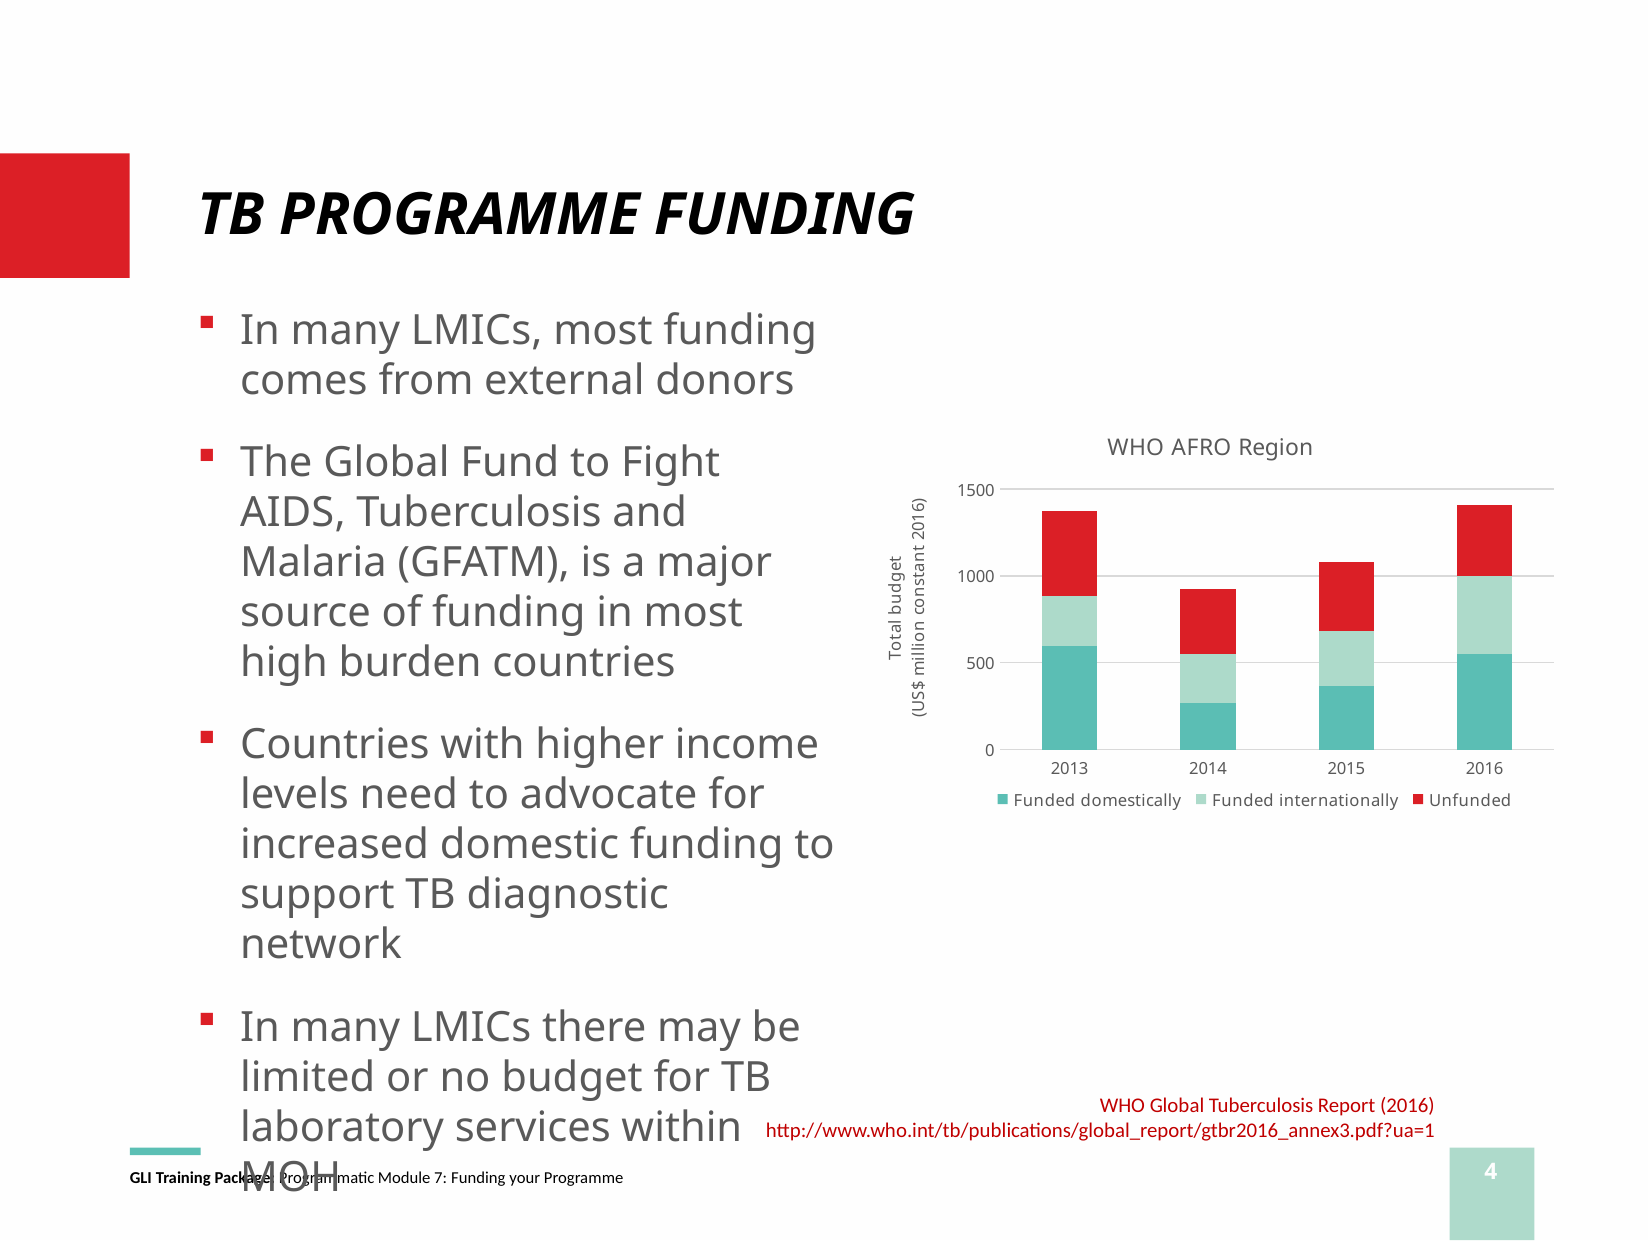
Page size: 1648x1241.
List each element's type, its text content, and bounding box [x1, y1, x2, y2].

title TB PROGRAMME FUNDING [197, 153, 1450, 278]
text_box WHO Global Tuberculosis Report (2016) http://www.who.int/tb/publications/global_report/gtbr2016_annex3.pdf?ua=1 [581, 1084, 1450, 1149]
chart [859, 407, 1568, 834]
list In many LMICs, most funding comes from external donors The Global Fund to Fight AIDS, Tuberculosis and Malaria (GFATM), is a major source of funding in most high burden countries Countries with higher income levels need to advocate for increased domestic funding to support TB diagnostic network In many LMICs there may be limited or no budget for TB laboratory services within MOH [197, 302, 836, 1060]
